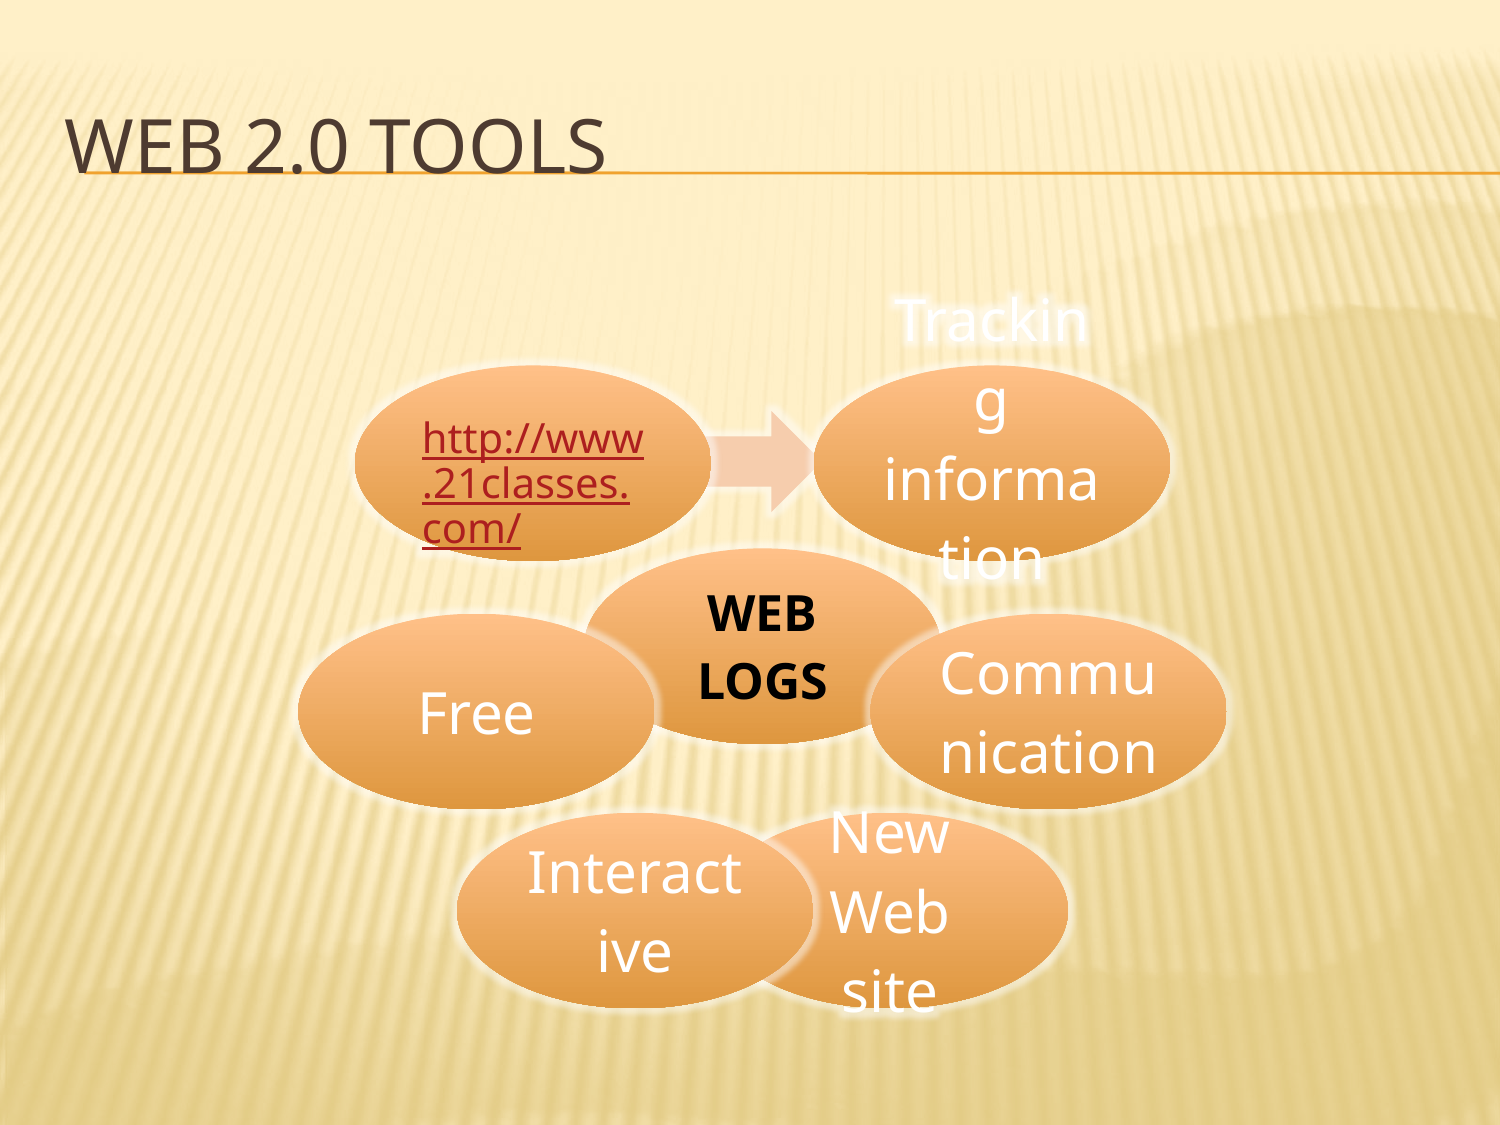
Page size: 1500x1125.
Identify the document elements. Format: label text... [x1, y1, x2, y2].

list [49, 254, 1476, 1038]
title Web 2.0 Tools [50, 75, 1475, 213]
